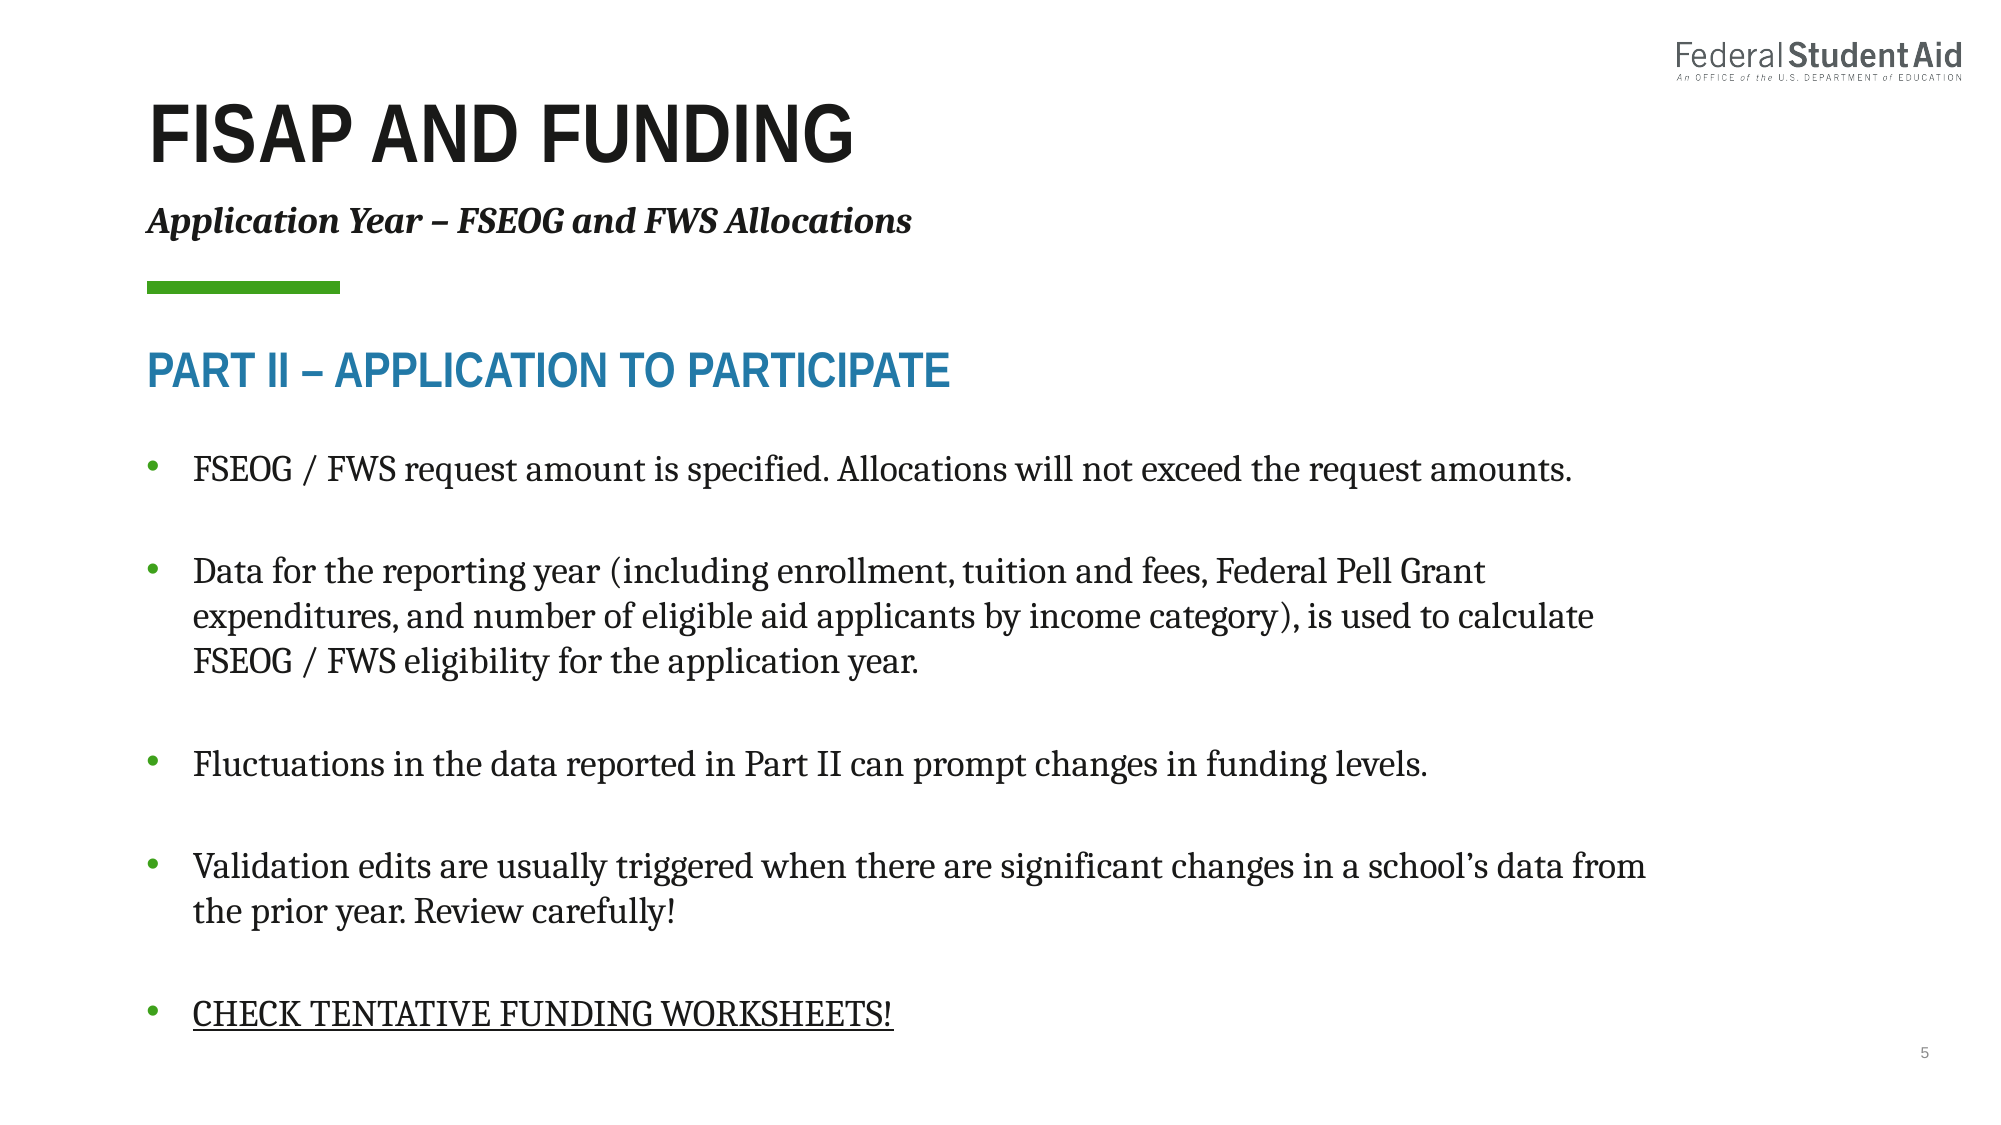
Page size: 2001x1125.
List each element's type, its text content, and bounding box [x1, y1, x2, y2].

picture [1651, 16, 1986, 106]
list Application Year – FSEOG and FWS Allocations [147, 193, 1806, 252]
list Part II – Application to participate [147, 344, 1000, 410]
slide_number 5 [1920, 1042, 1986, 1094]
title Fisap and funding [149, 57, 1626, 189]
list FSEOG / FWS request amount is specified. Allocations will not exceed the request amounts. Data for the reporting year (including enrollment, tuition and fees, Federal Pell Grant expenditures, and number of eligible aid applicants by income category), is used to calculate FSEOG / FWS eligibility for the application year. Fluctuations in the data reported in Part II can prompt changes in funding levels. Validation edits are usually triggered when there are significant changes in a school’s data from the prior year. Review carefully! CHECK TENTATIVE FUNDING WORKSHEETS! [146, 435, 1692, 1043]
